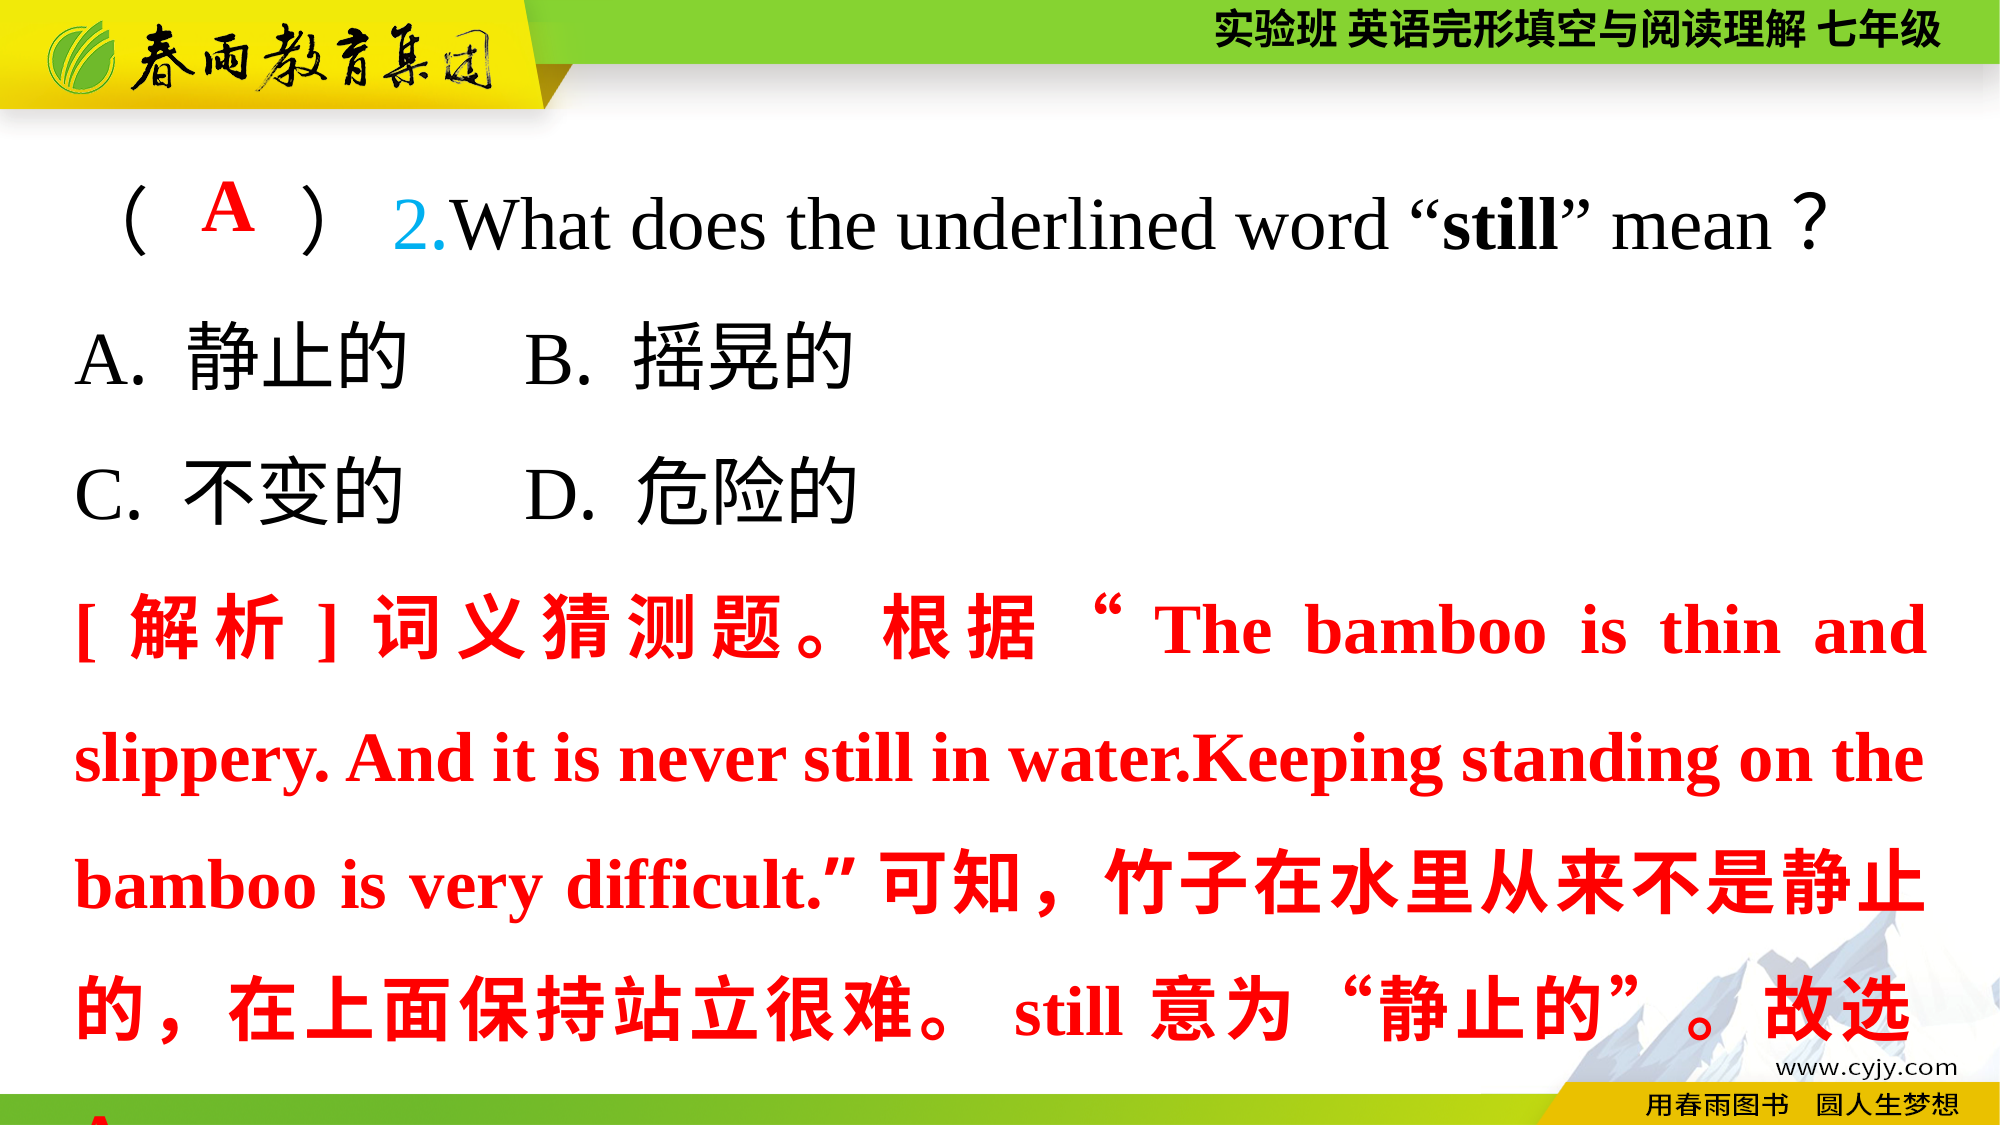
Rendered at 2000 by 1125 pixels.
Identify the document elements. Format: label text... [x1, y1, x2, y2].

list （ ）2.What does the underlined word “still” mean？ A. 静止的 B. 摇晃的 C. 不变的 D. 危险的 [59, 122, 1944, 532]
text_box [解析]词义猜测题。根据“The bamboo is thin and slippery. And it is never still in water.Keeping standing on the bamboo is very difficult.”可知，竹子在水里从来不是静止的，在上面保持站立很难。still意为“静止的”。故选A。 [59, 532, 1944, 1125]
text_box A [186, 148, 271, 254]
picture [0, 0, 2000, 1125]
